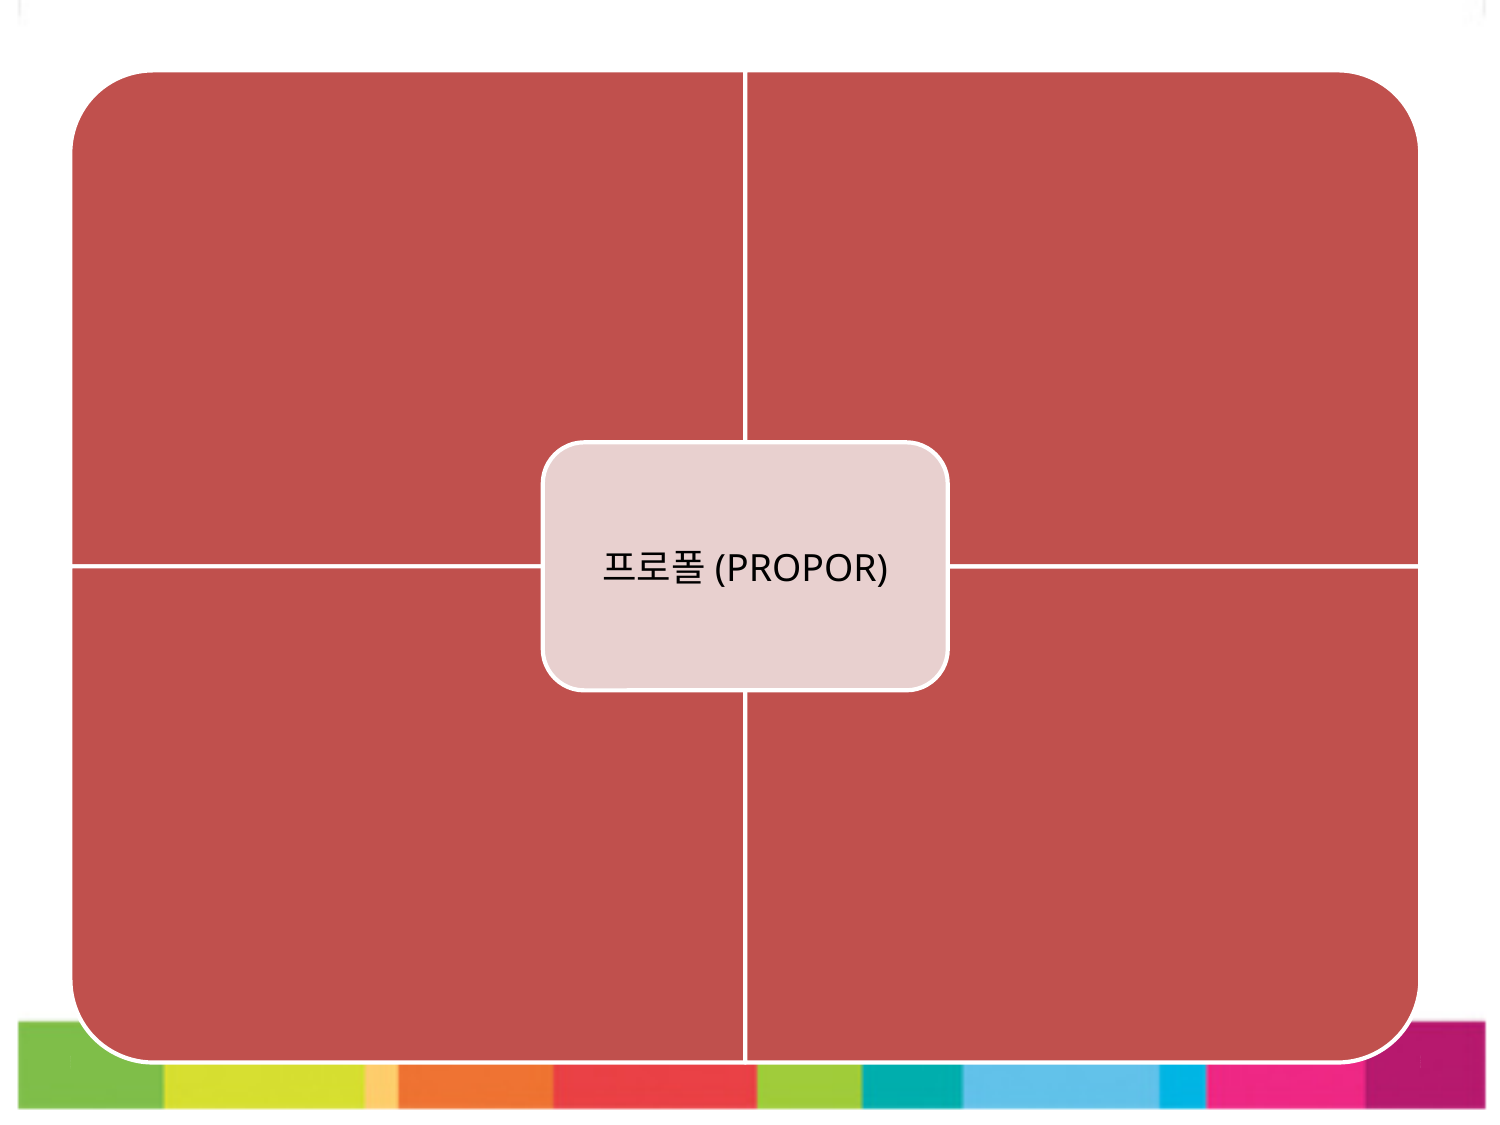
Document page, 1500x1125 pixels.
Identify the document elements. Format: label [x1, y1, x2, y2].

picture [0, 0, 1500, 1125]
text_box [70, 70, 1421, 1063]
